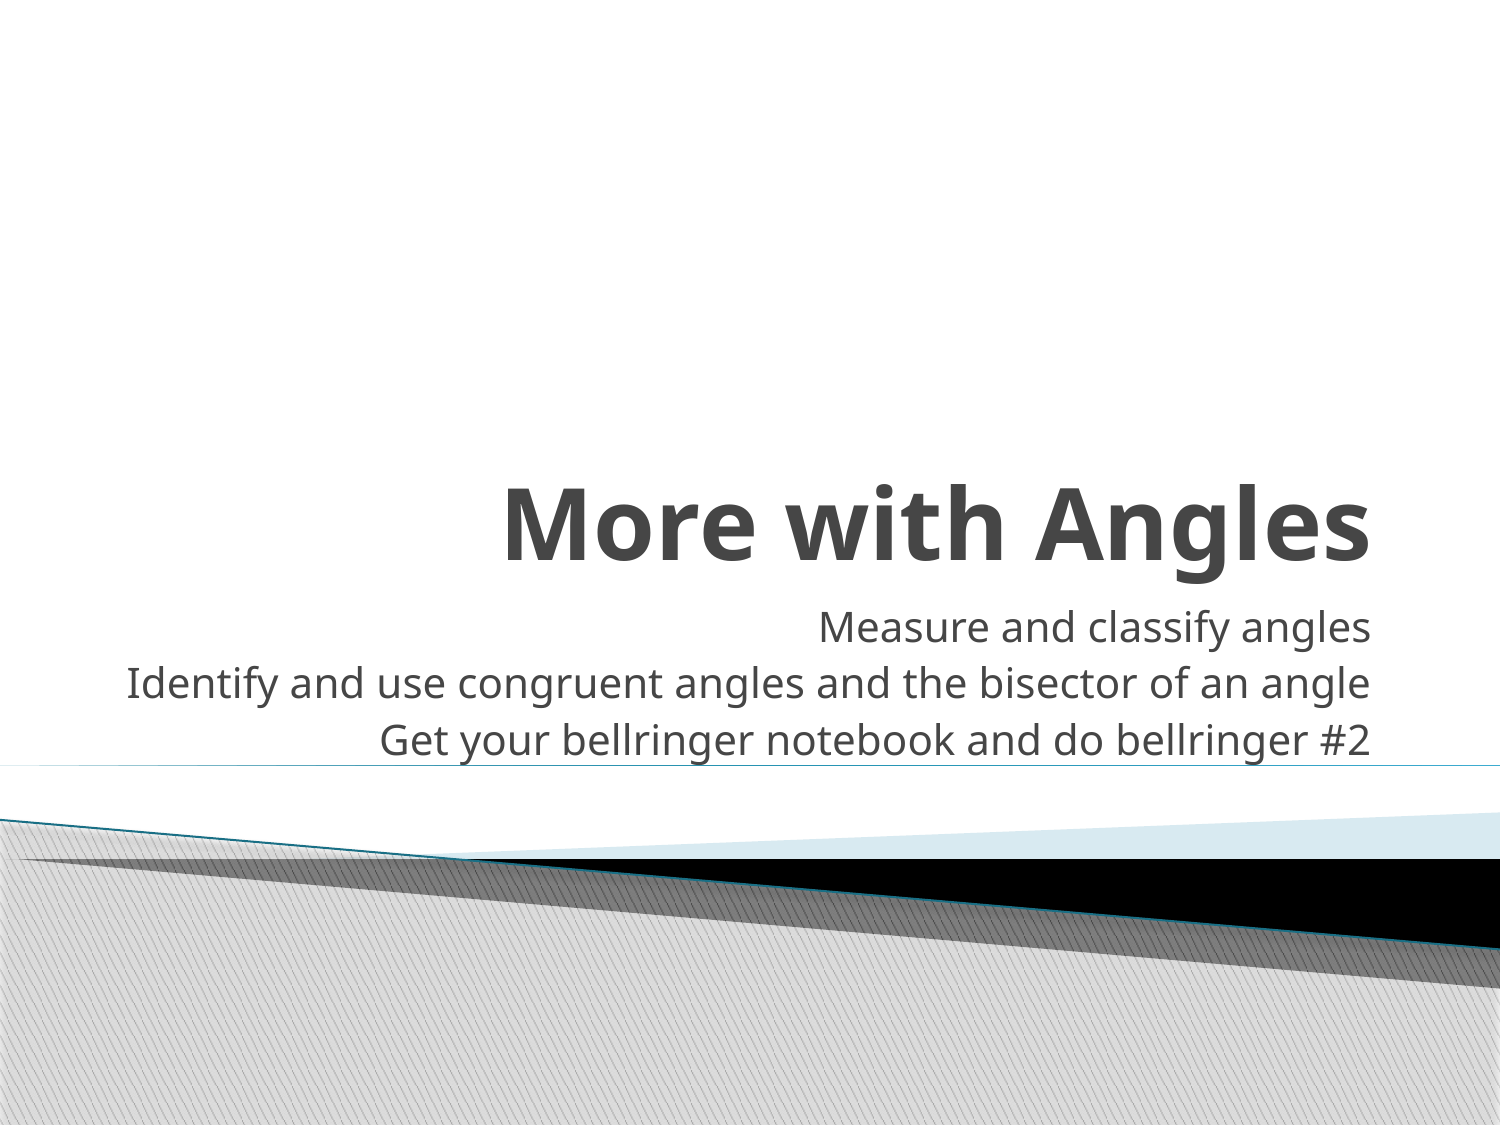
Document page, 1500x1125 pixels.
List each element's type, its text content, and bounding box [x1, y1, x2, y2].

title More with Angles [112, 287, 1388, 588]
subtitle Measure and classify angles Identify and use congruent angles and the bisector of an angle Get your bellringer notebook and do bellringer #2 [112, 592, 1388, 790]
picture [5, 859, 1500, 989]
